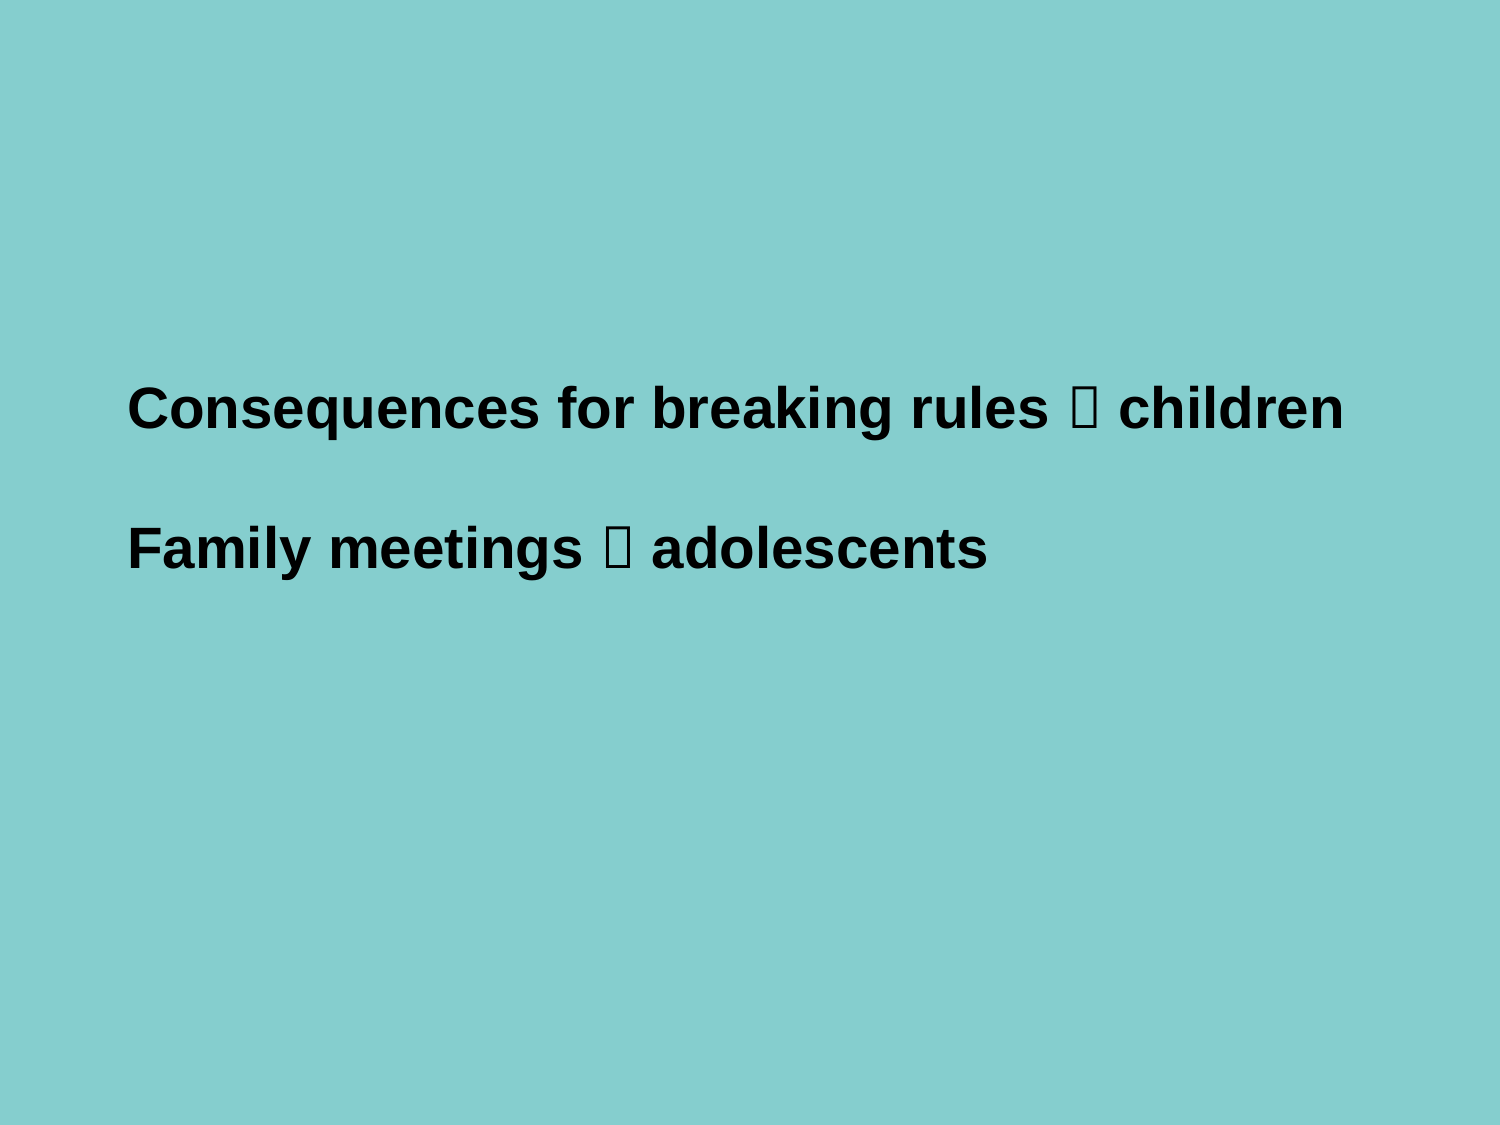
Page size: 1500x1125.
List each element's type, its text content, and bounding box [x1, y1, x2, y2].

text_box Consequences for breaking rules  children Family meetings  adolescents [112, 362, 1413, 588]
